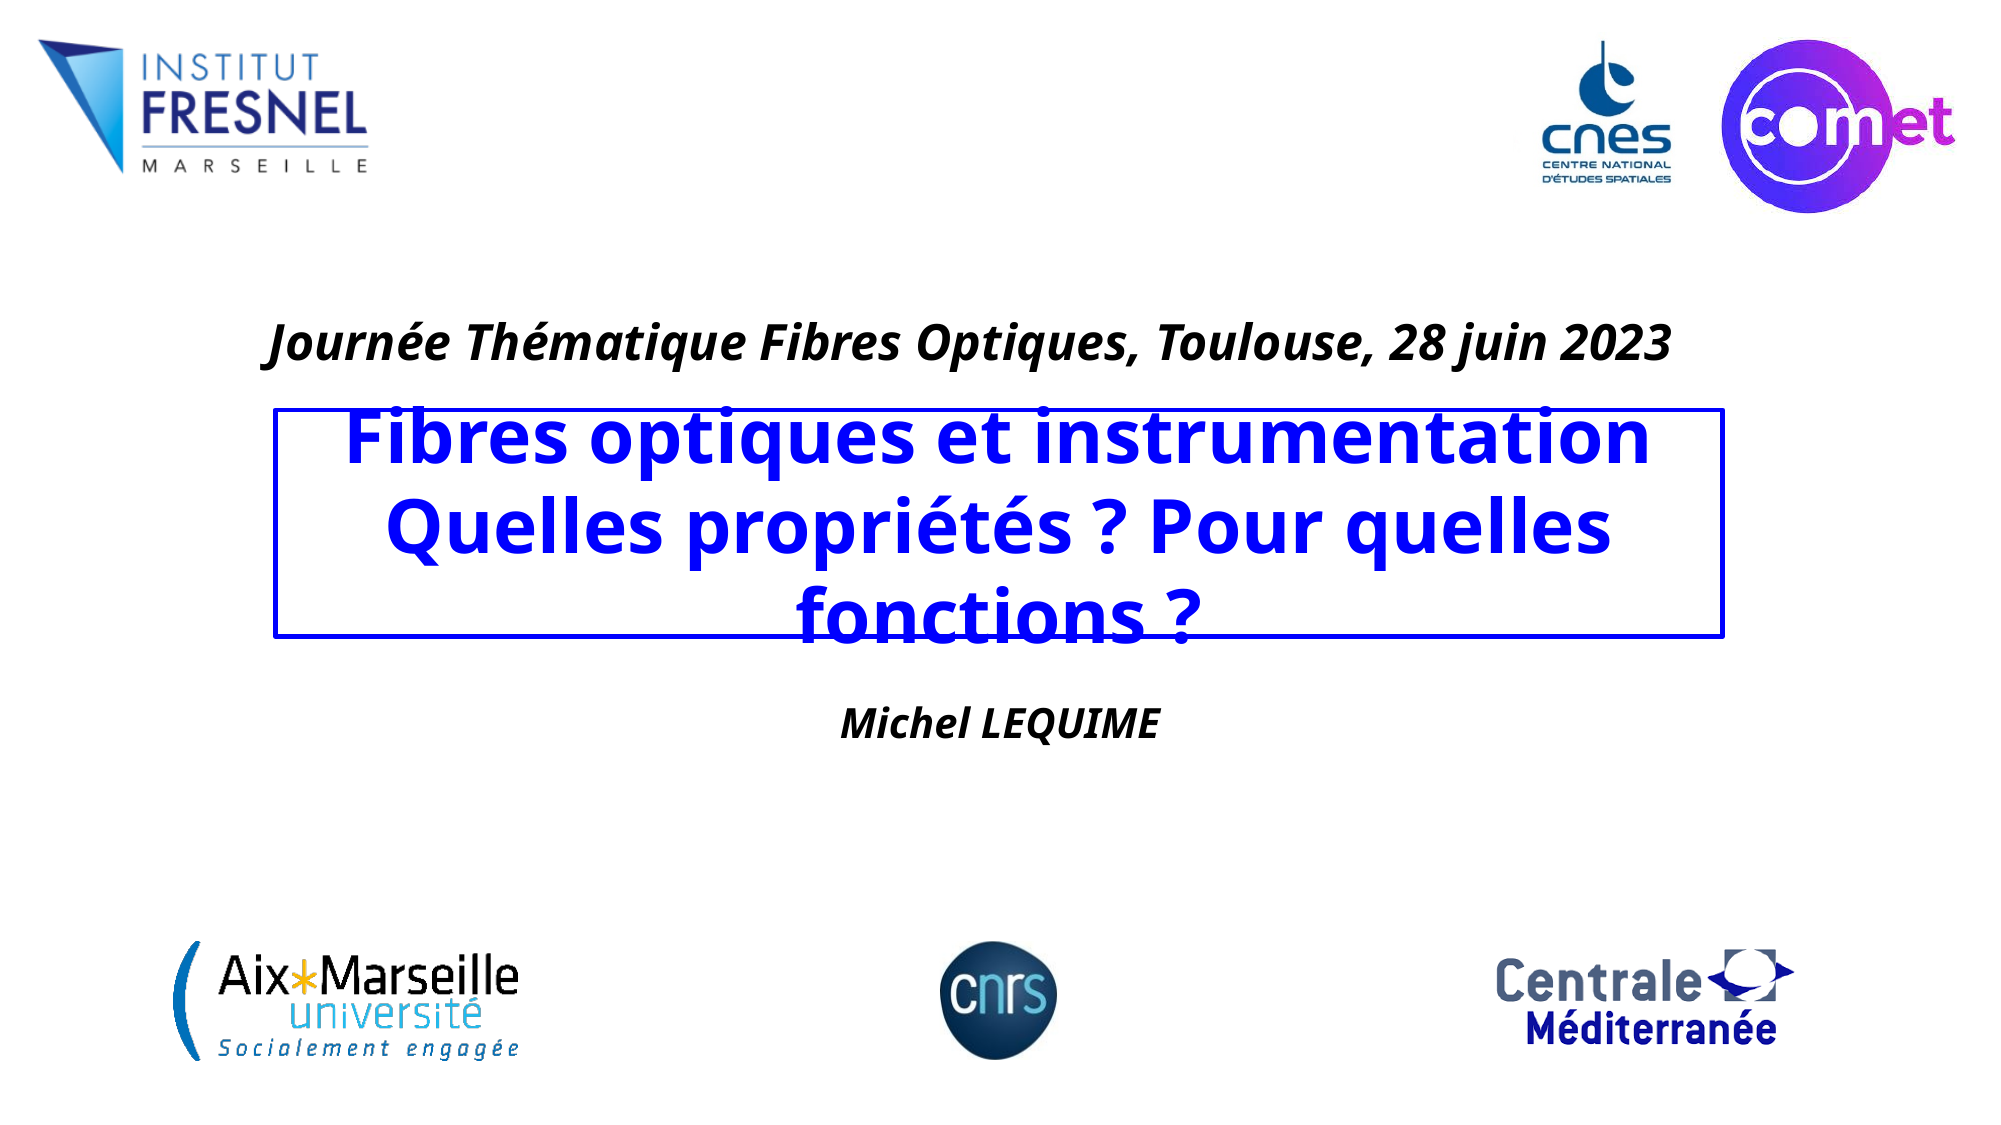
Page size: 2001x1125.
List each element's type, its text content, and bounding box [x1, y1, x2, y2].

picture [31, 32, 376, 181]
picture [1719, 36, 1958, 215]
picture [939, 940, 1059, 1060]
picture [1513, 32, 1692, 211]
title Fibres optiques et instrumentation Quelles propriétés ? Pour quelles fonctions ? [275, 409, 1723, 637]
picture [172, 941, 518, 1061]
text_box Journée Thématique Fibres Optiques, Toulouse, 28 juin 2023 [90, 302, 1865, 390]
subtitle Michel LEQUIME [113, 689, 1887, 776]
picture [1480, 940, 1802, 1060]
